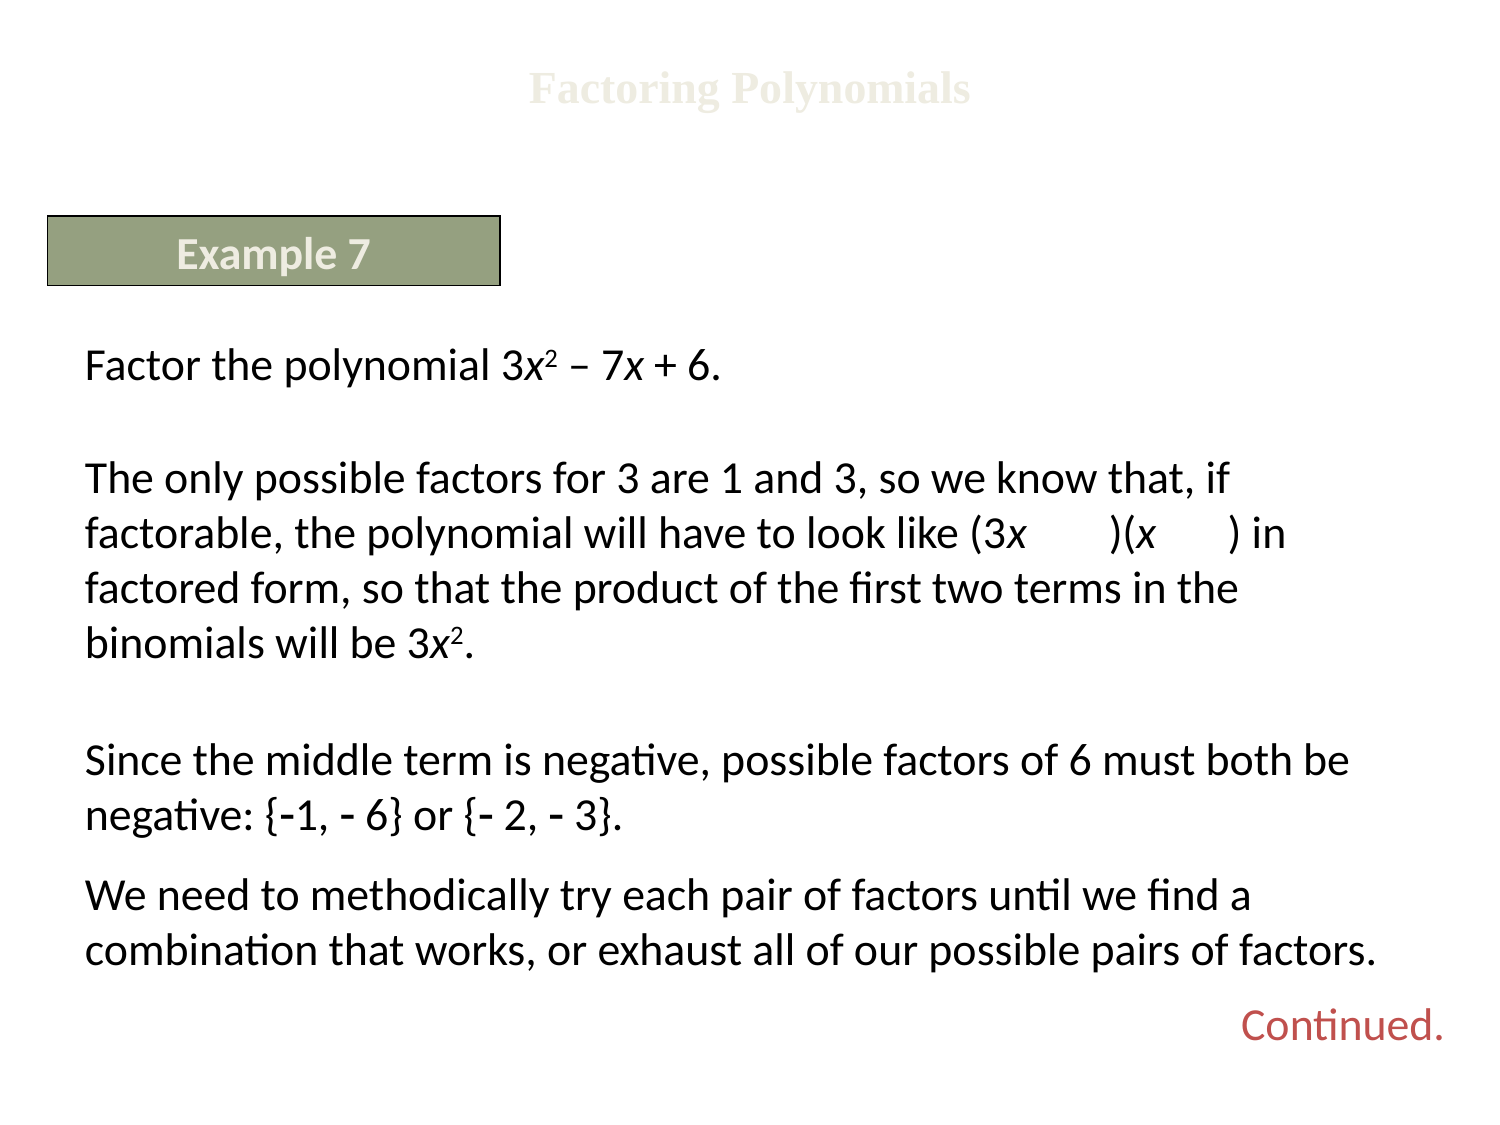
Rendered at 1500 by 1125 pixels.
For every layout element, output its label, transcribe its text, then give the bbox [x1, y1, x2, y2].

text_box Factor the polynomial 3x2 – 7x + 6. [70, 327, 1383, 398]
text_box We need to methodically try each pair of factors until we find a combination that works, or exhaust all of our possible pairs of factors. [70, 857, 1408, 982]
text_box Since the middle term is negative, possible factors of 6 must both be negative: {1,  6} or { 2,  3}. [70, 722, 1408, 848]
text_box Factoring Polynomials [74, 35, 1425, 136]
text_box The only possible factors for 3 are 1 and 3, so we know that, if factorable, the polynomial will have to look like (3x )(x ) in factored form, so that the product of the first two terms in the binomials will be 3x2. [70, 440, 1408, 675]
text_box Example 7 [47, 215, 500, 286]
text_box Continued. [1226, 987, 1461, 1058]
